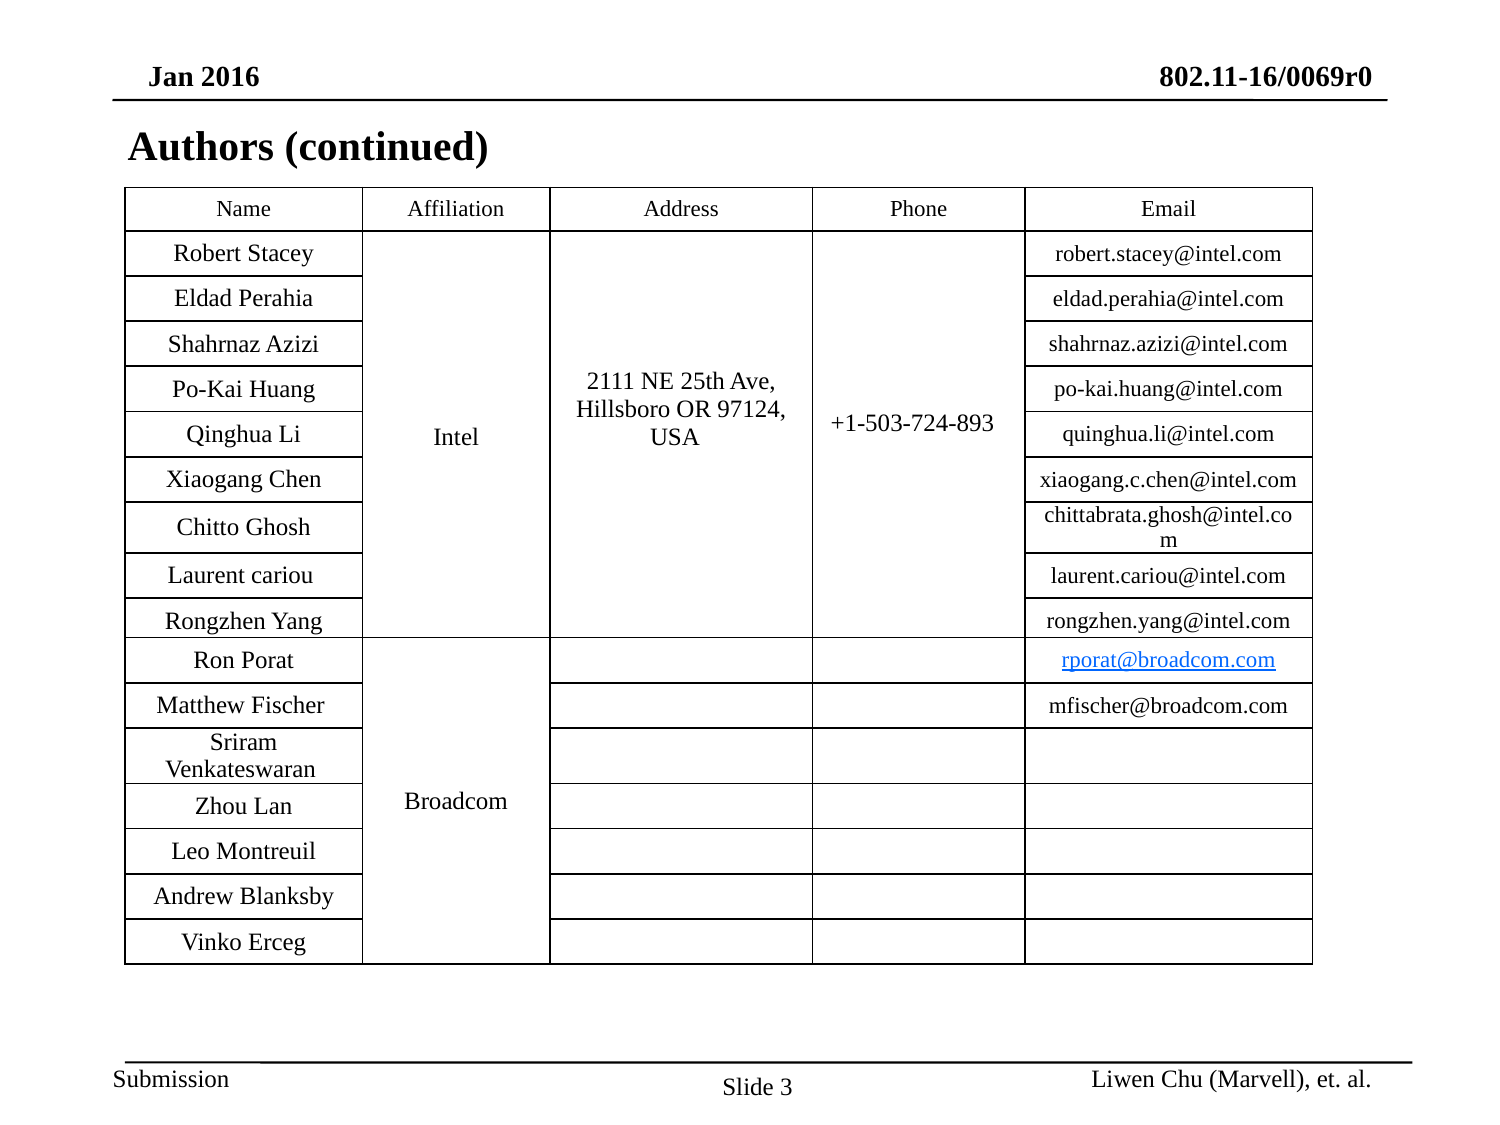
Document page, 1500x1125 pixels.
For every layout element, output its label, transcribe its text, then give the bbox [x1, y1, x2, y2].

table_header Email [1026, 188, 1312, 230]
table_cell Intel [363, 232, 549, 637]
table_cell eldad.perahia@intel.com [1026, 277, 1312, 320]
table_cell Sriram Venkateswaran [126, 729, 362, 783]
table_cell quinghua.li@intel.com [1026, 412, 1312, 456]
table_cell [551, 729, 812, 783]
table_cell Xiaogang Chen [126, 458, 362, 501]
table_cell shahrnaz.azizi@intel.com [1026, 322, 1312, 365]
table_cell Rongzhen Yang [126, 599, 362, 637]
table_cell Zhou Lan [126, 784, 362, 828]
table_cell [1026, 829, 1312, 873]
table_header [551, 638, 812, 682]
table_cell [813, 920, 1024, 963]
table_cell [813, 729, 1024, 783]
table_cell Matthew Fischer [126, 684, 362, 727]
table_cell Vinko Erceg [126, 920, 362, 963]
table_cell chittabrata.ghosh@intel.com [1026, 503, 1312, 552]
table_cell Shahrnaz Azizi [126, 322, 362, 365]
table_cell laurent.cariou@intel.com [1026, 554, 1312, 597]
table_header Broadcom [363, 638, 549, 963]
table_cell Qinghua Li [126, 412, 362, 456]
table_cell [1026, 920, 1312, 963]
table_cell mfischer@broadcom.com [1026, 684, 1312, 727]
title Authors (continued) [112, 124, 1388, 163]
table_cell [551, 875, 812, 918]
table_cell [1026, 875, 1312, 918]
table_cell Eldad Perahia [126, 277, 362, 320]
table_header Address [551, 188, 812, 230]
table_header Name [126, 188, 362, 230]
table_cell 2111 NE 25th Ave, Hillsboro OR 97124, USA [551, 232, 812, 637]
table_cell rongzhen.yang@intel.com [1026, 599, 1312, 637]
footer Liwen Chu (Marvell), et. al. [1087, 1061, 1373, 1093]
slide_number Slide 3 [713, 1069, 802, 1101]
table_cell [551, 920, 812, 963]
table_cell xiaogang.c.chen@intel.com [1026, 458, 1312, 501]
table_cell Po-Kai Huang [126, 367, 362, 411]
table_cell Robert Stacey [126, 232, 362, 275]
table_cell [551, 829, 812, 873]
table_cell Leo Montreuil [126, 829, 362, 873]
table_cell [813, 875, 1024, 918]
table_cell [813, 829, 1024, 873]
table_cell robert.stacey@intel.com [1026, 232, 1312, 275]
table_cell +1-503-724-893 [813, 232, 1024, 637]
table_header Affiliation [363, 188, 549, 230]
table_cell [813, 784, 1024, 828]
table_cell [551, 684, 812, 727]
table_cell [551, 784, 812, 828]
table_cell Andrew Blanksby [126, 875, 362, 918]
table_cell po-kai.huang@intel.com [1026, 367, 1312, 411]
table_cell [1026, 784, 1312, 828]
table_cell [813, 684, 1024, 727]
table_header Ron Porat [126, 638, 362, 682]
table_cell Laurent cariou [126, 554, 362, 597]
table_cell [1026, 729, 1312, 783]
table_header Phone [813, 188, 1024, 230]
table_header rporat@broadcom.com [1026, 638, 1312, 682]
table_header [813, 638, 1024, 682]
table_cell Chitto Ghosh [126, 503, 362, 552]
